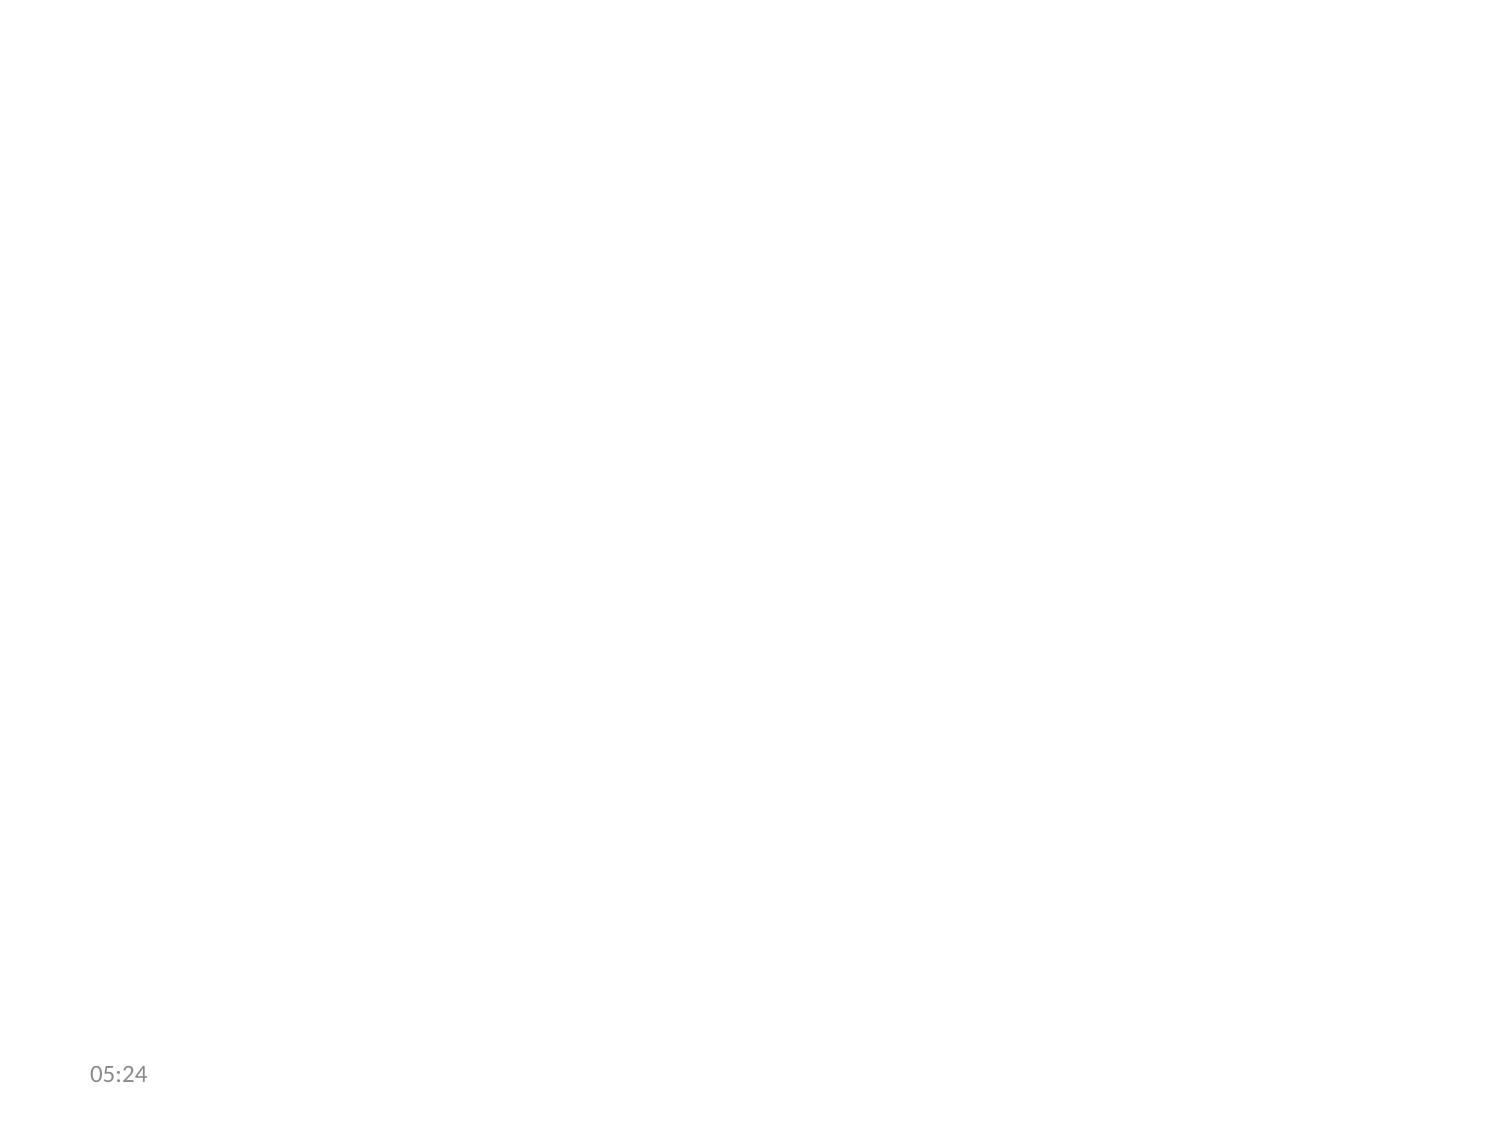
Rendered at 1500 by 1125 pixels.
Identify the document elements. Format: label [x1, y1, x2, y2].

slide_number [75, 1042, 425, 1103]
